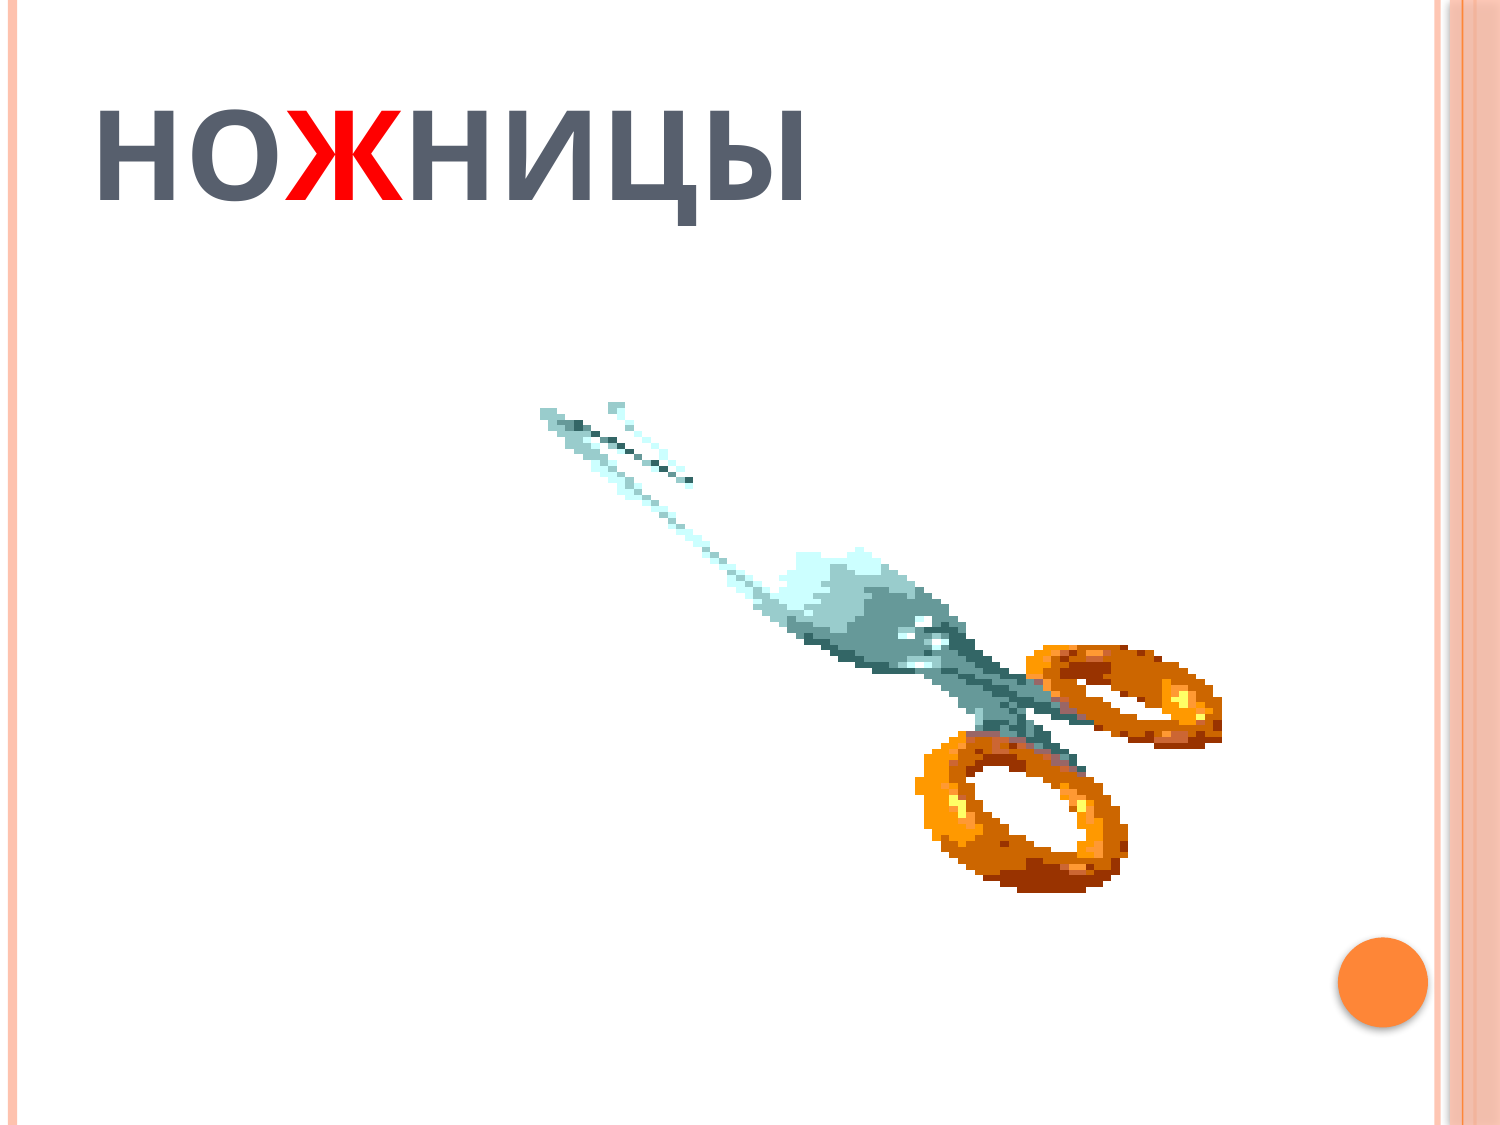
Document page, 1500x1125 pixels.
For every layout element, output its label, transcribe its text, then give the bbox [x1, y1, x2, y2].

title ножницы [75, 45, 1300, 233]
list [421, 350, 1231, 899]
